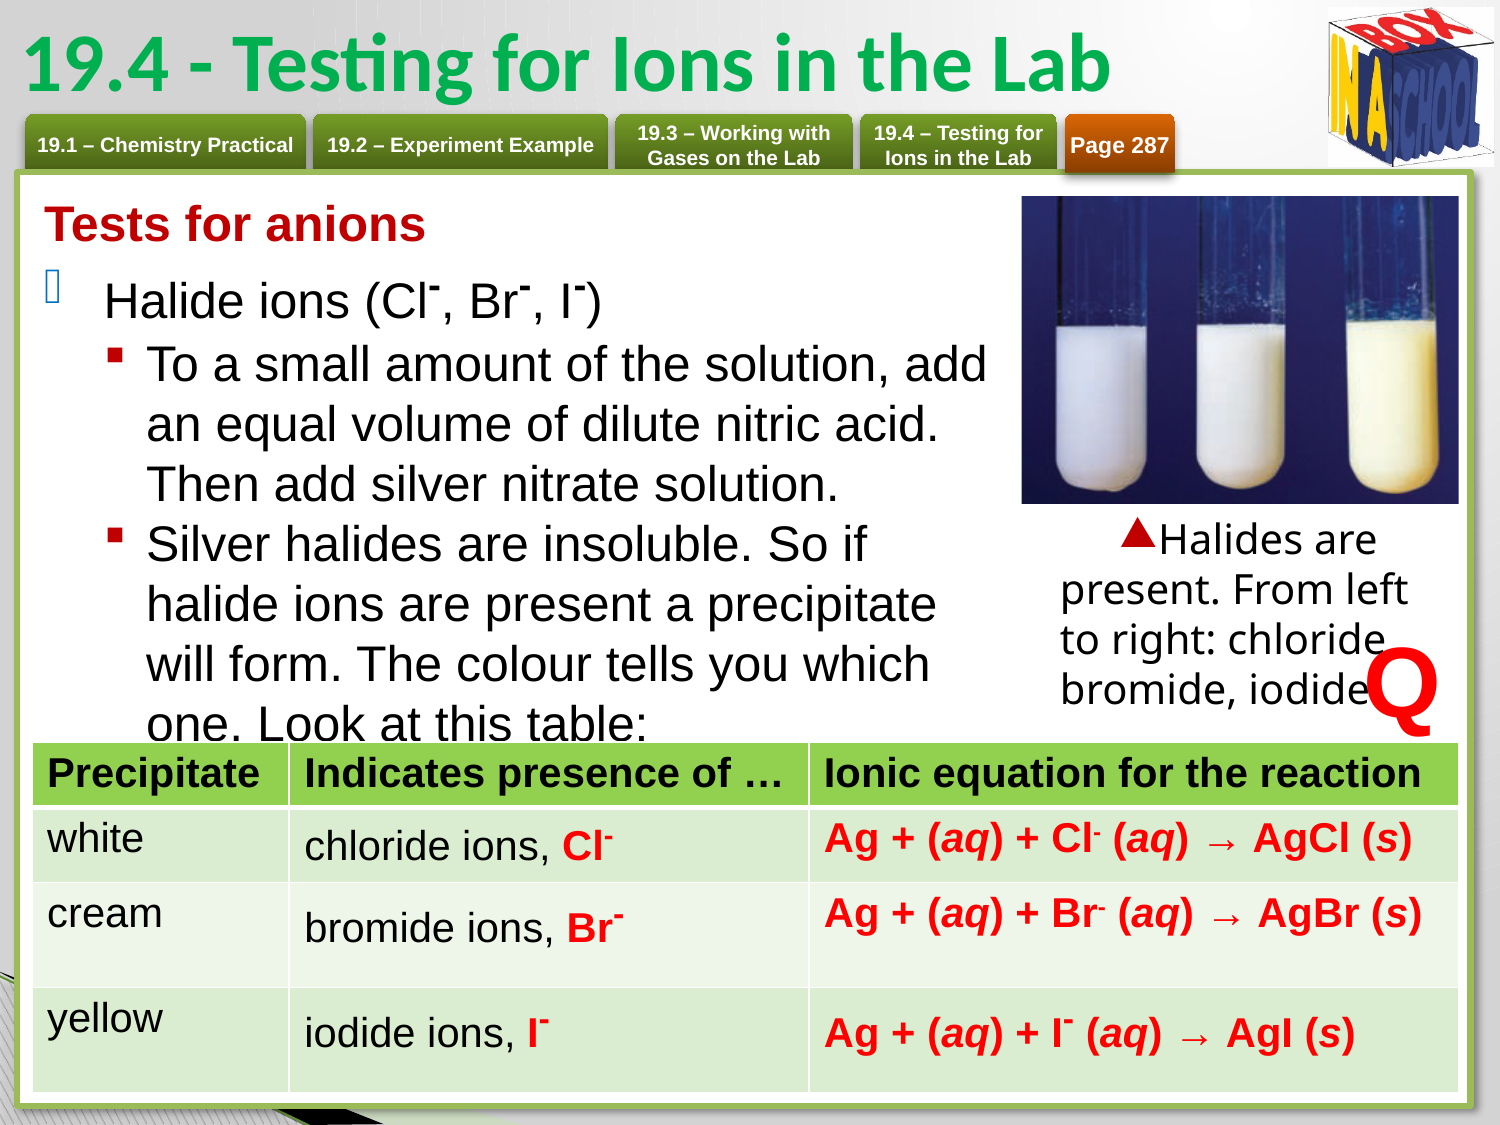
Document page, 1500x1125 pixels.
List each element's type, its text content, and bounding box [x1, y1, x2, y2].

table_cell yellow [33, 988, 288, 1092]
table_cell cream [33, 883, 288, 987]
table_cell Ag + (aq) + Br- (aq) → AgBr (s) [810, 883, 1458, 987]
picture [1328, 7, 1495, 167]
text_box Tests for anions Halide ions (Cl-, Br-, I-) To a small amount of the solution, add an equal volume of dilute nitric acid. Then add silver nitrate solution. Silver halides are insoluble. So if halide ions are present a precipitate will form. The colour tells you which one. Look at this table: [29, 184, 1010, 760]
table_header Indicates presence of … [290, 743, 808, 805]
text_box Halides are present. From left to right: chloride, bromide, iodide. [1009, 505, 1459, 720]
table_cell chloride ions, Cl- [290, 810, 808, 882]
picture [281, 1114, 303, 1125]
title 19.4 - Testing for Ions in the Lab [5, 7, 1270, 110]
table_cell iodide ions, I- [290, 988, 808, 1092]
picture [1021, 196, 1459, 504]
text_box Page 287 [1064, 113, 1176, 173]
table_cell Ag + (aq) + I- (aq) → AgI (s) [810, 988, 1458, 1092]
table_header Ionic equation for the reaction [810, 743, 1458, 805]
table_cell white [33, 810, 288, 882]
text_box Q [1349, 609, 1457, 745]
table_cell bromide ions, Br- [290, 883, 808, 987]
table_cell Ag + (aq) + Cl- (aq) → AgCl (s) [810, 810, 1458, 882]
table_header Precipitate [33, 743, 288, 805]
